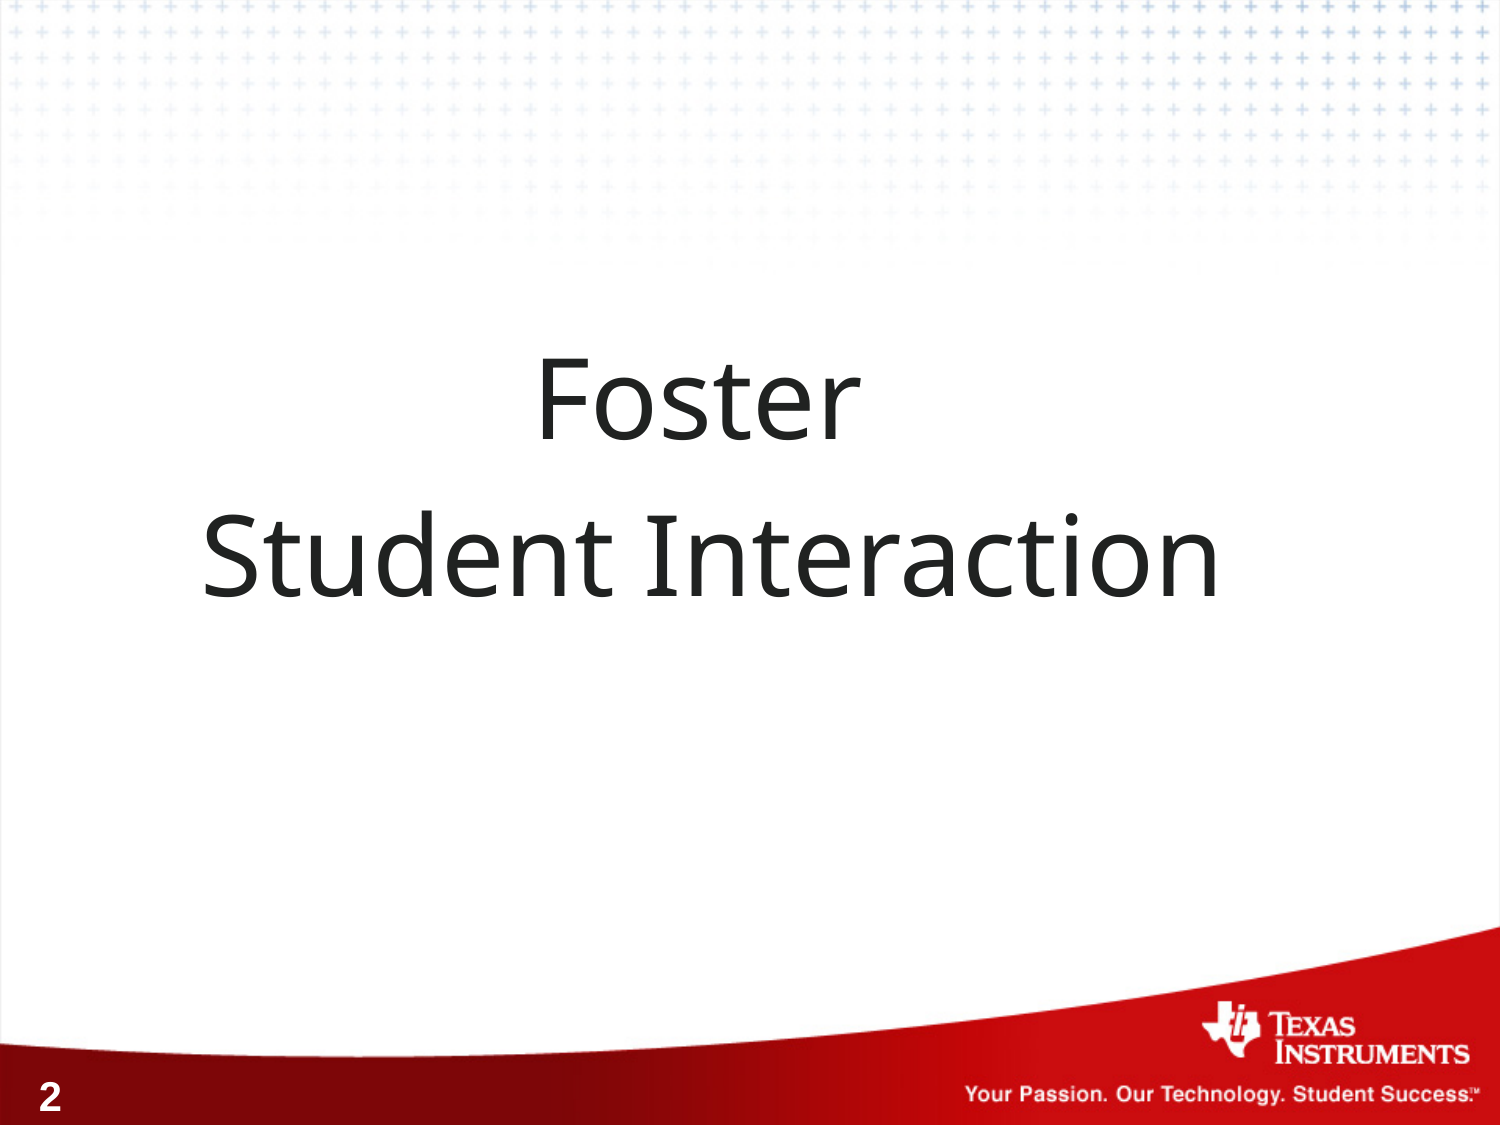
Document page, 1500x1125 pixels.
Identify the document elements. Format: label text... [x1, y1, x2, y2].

picture [0, 0, 1500, 1125]
list Foster Student Interaction [74, 186, 1351, 975]
